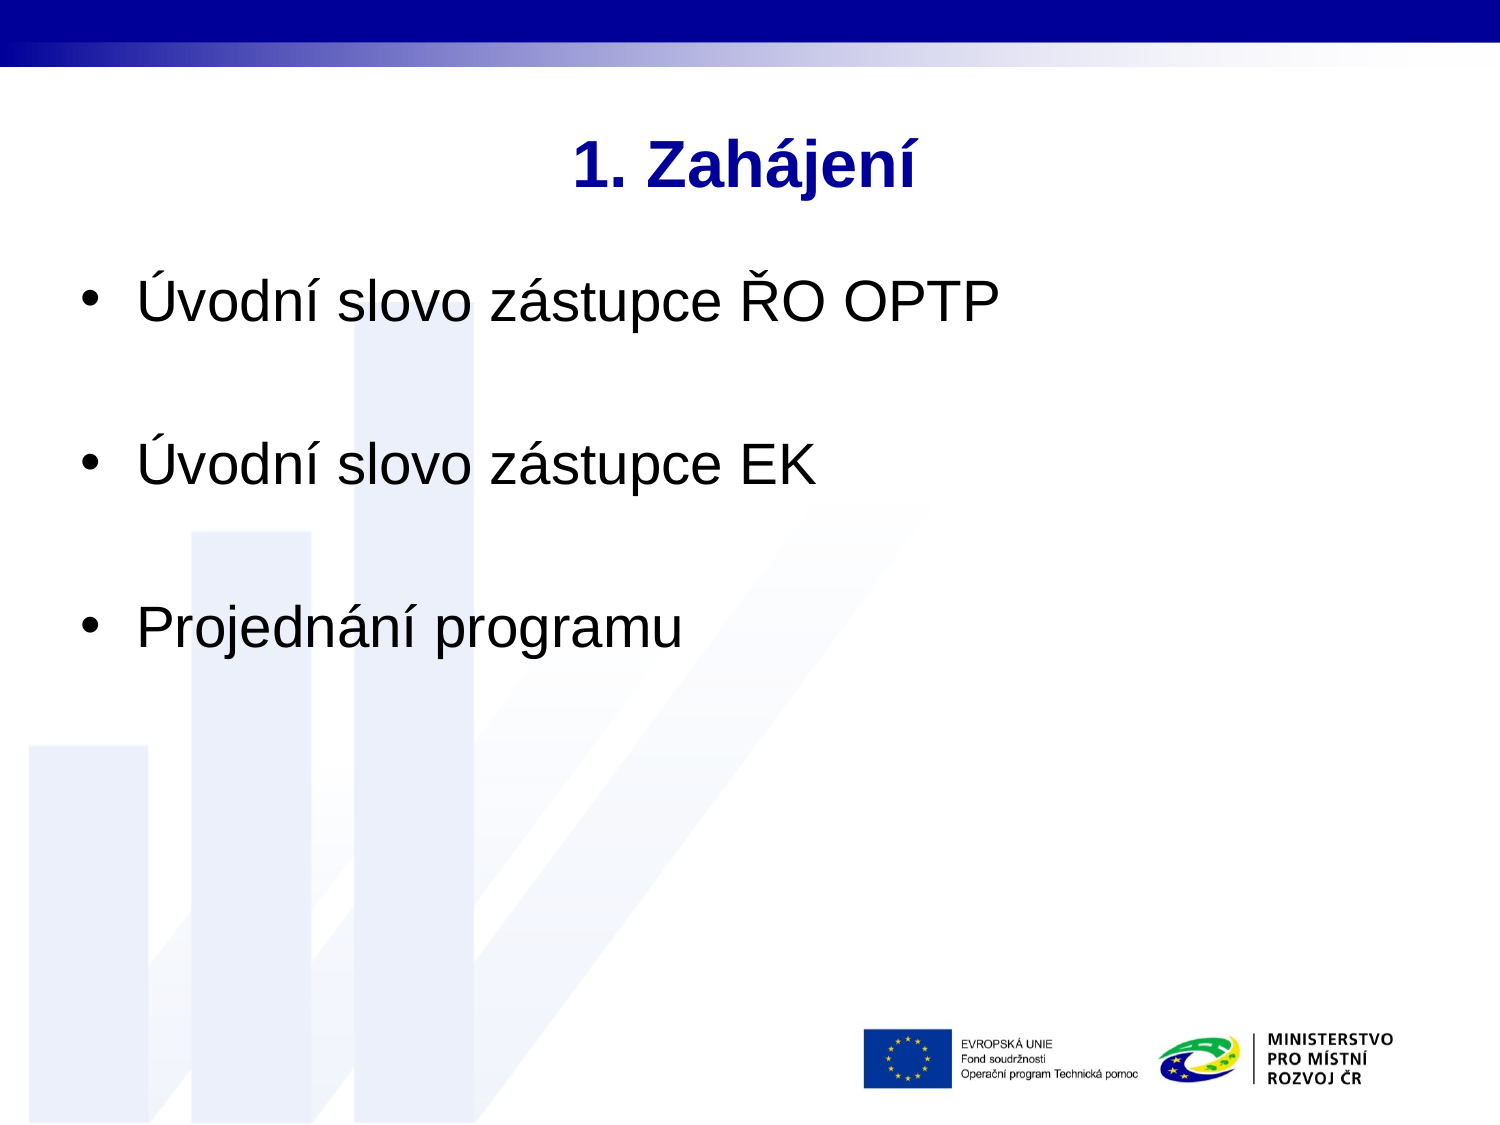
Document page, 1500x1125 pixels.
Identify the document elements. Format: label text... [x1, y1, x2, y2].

list Úvodní slovo zástupce ŘO OPTP Úvodní slovo zástupce EK Projednání programu [64, 255, 1425, 1012]
title 1. Zahájení [64, 113, 1425, 197]
picture [29, 302, 1412, 1125]
